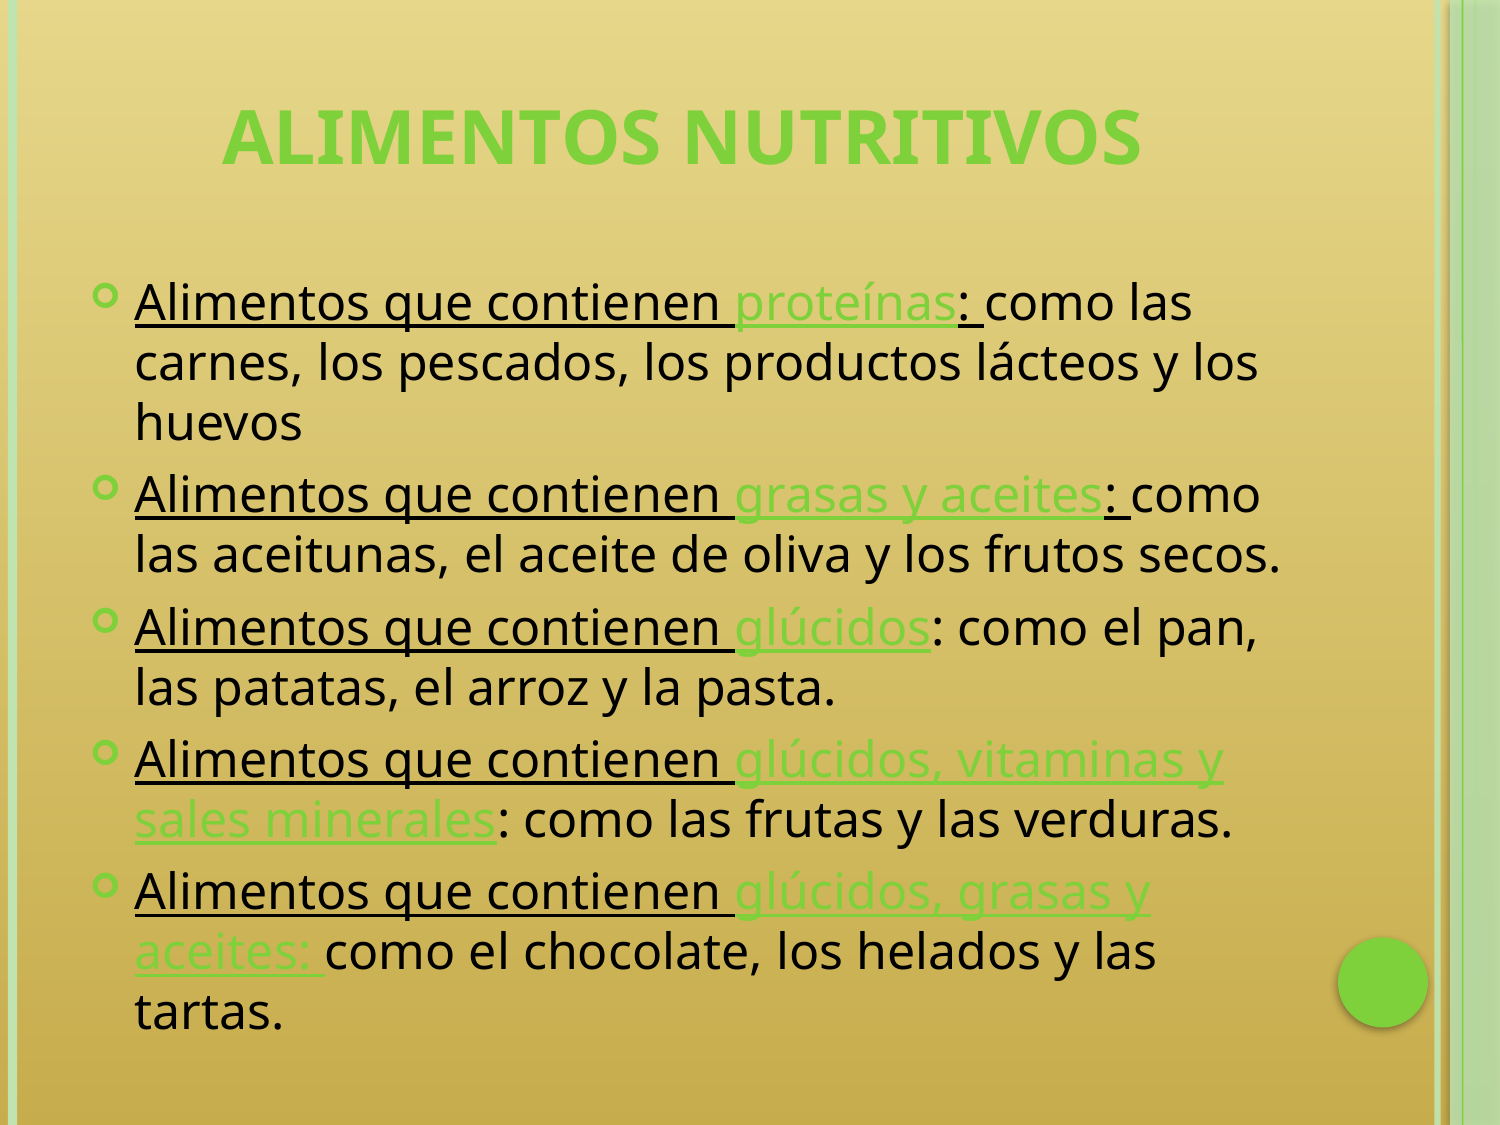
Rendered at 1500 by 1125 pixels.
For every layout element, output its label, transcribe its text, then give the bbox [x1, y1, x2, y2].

title ALIMENTOS NUTRITIVOS [70, 0, 1296, 188]
list Alimentos que contienen proteínas: como las carnes, los pescados, los productos lácteos y los huevos Alimentos que contienen grasas y aceites: como las aceitunas, el aceite de oliva y los frutos secos. Alimentos que contienen glúcidos: como el pan, las patatas, el arroz y la pasta. Alimentos que contienen glúcidos, vitaminas y sales minerales: como las frutas y las verduras. Alimentos que contienen glúcidos, grasas y aceites: como el chocolate, los helados y las tartas. [75, 262, 1300, 1062]
